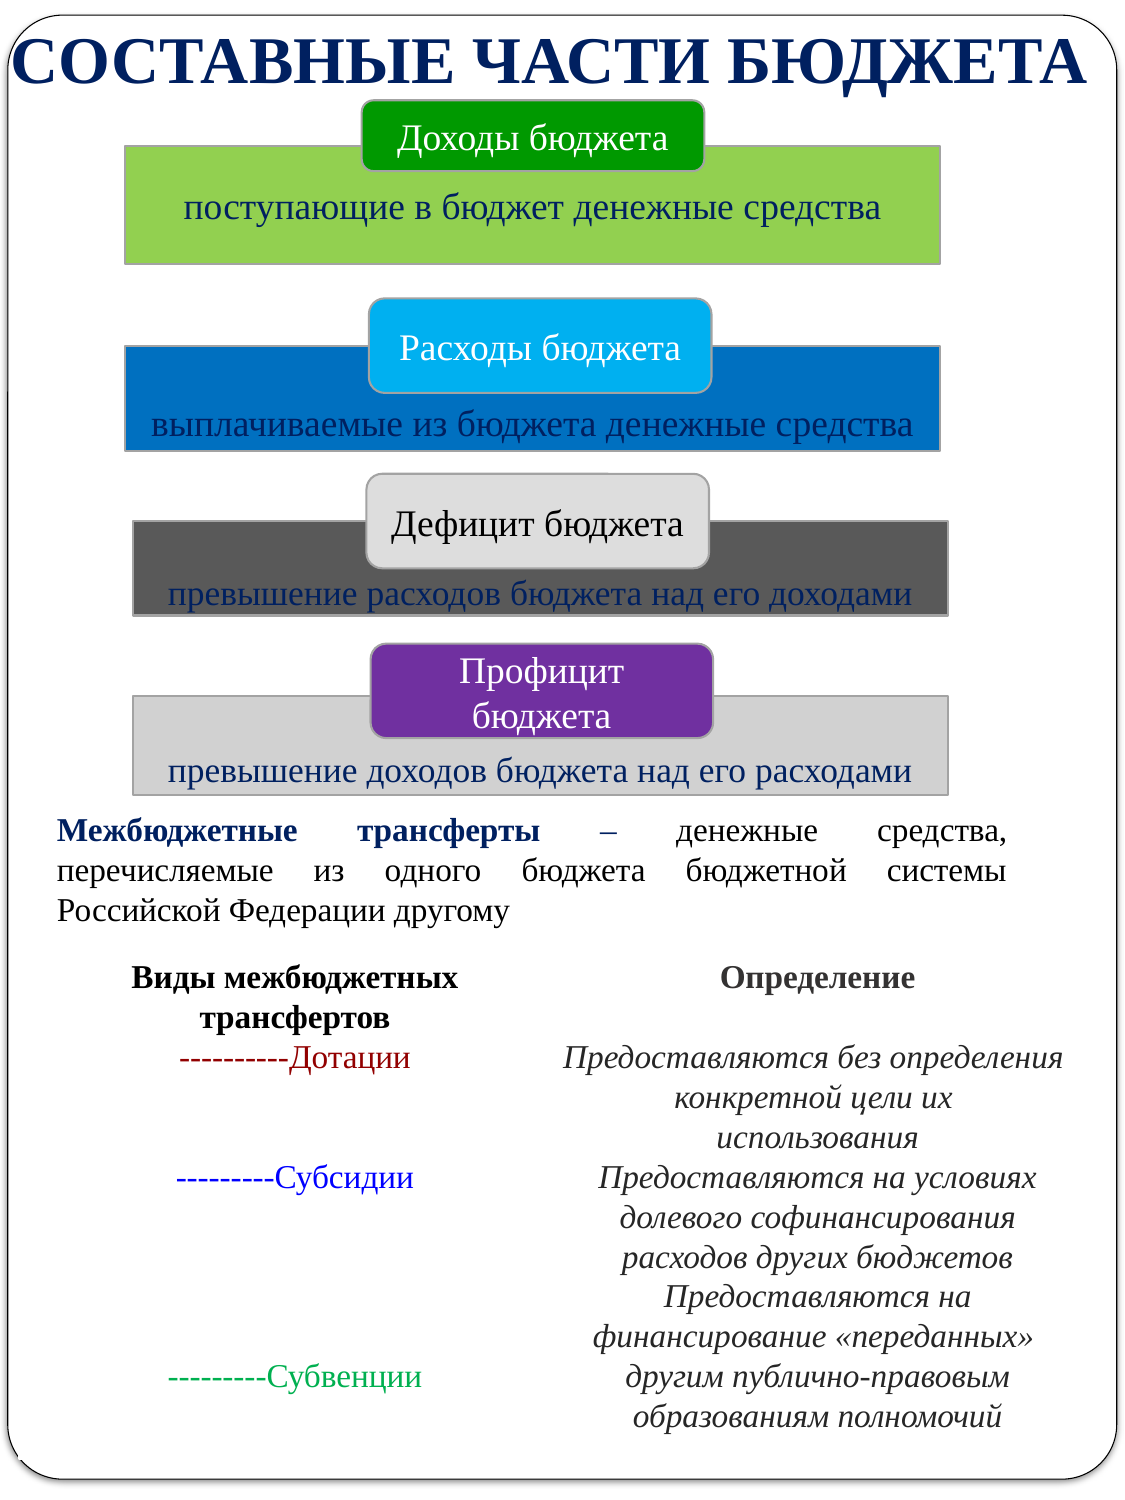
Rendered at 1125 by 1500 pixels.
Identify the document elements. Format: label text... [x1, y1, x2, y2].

text_box выплачиваемые из бюджета денежные средства [124, 345, 941, 452]
title СОСТАВНЫЕ ЧАСТИ БЮДЖЕТА [0, 17, 1121, 113]
text_box превышение расходов бюджета над его доходами [132, 520, 949, 617]
text_box Дефицит бюджета [365, 472, 711, 570]
text_box Профицит бюджета [369, 642, 715, 740]
text_box превышение доходов бюджета над его расходами [132, 695, 949, 796]
text_box поступающие в бюджет денежные средства [124, 145, 941, 265]
text_box Расходы бюджета [367, 297, 713, 394]
text_box Межбюджетные трансферты – денежные средства, перечисляемые из одного бюджета бюджетной системы Российской Федерации другому [41, 806, 1023, 930]
text_box Виды межбюджетных трансфертов ----------Дотации ---------Субсидии ---------Субвенции Определение Предоставляются без определения конкретной цели их использования Предоставляются на условиях долевого софинансирования расходов других бюджетов Предоставляются на финансирование «переданных» другим публично-правовым образованиям полномочий [18, 930, 1095, 1460]
text_box Доходы бюджета [360, 99, 706, 173]
